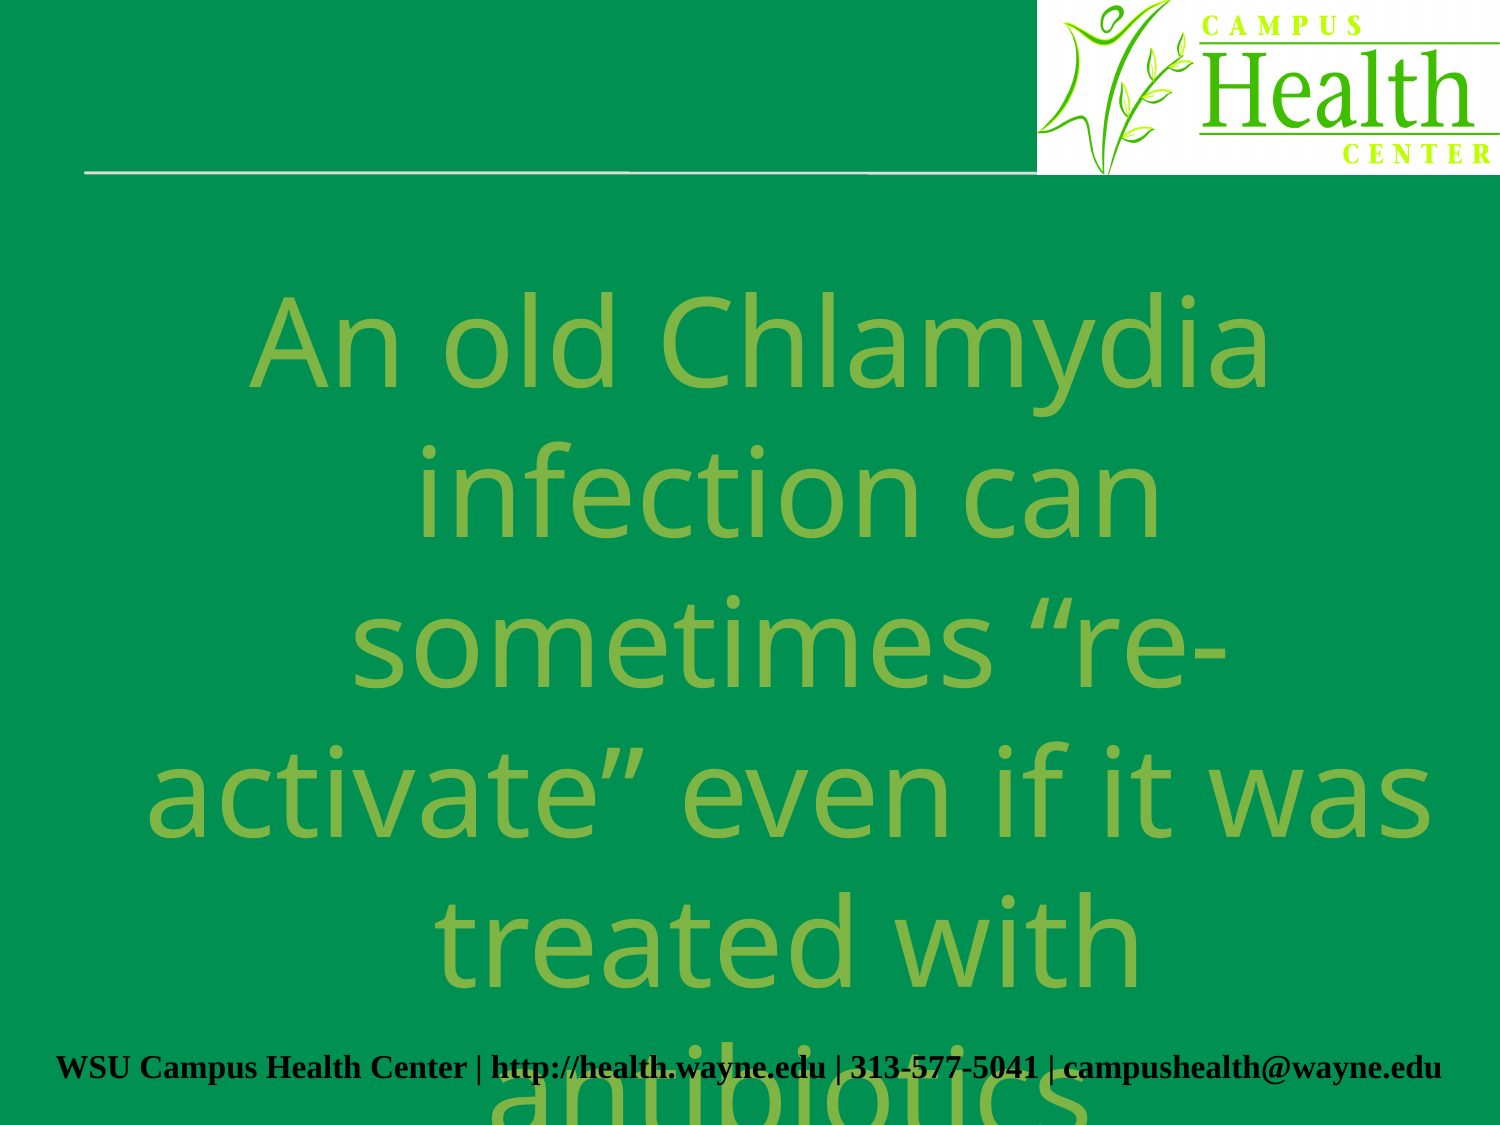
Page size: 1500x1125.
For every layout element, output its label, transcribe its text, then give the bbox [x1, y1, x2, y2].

list An old Chlamydia infection can sometimes “re-activate” even if it was treated with antibiotics [50, 254, 1475, 998]
picture [1037, 0, 1500, 176]
footer WSU Campus Health Center | http://health.wayne.edu | 313-577-5041 | campushealth@wayne.edu [0, 1037, 1500, 1125]
